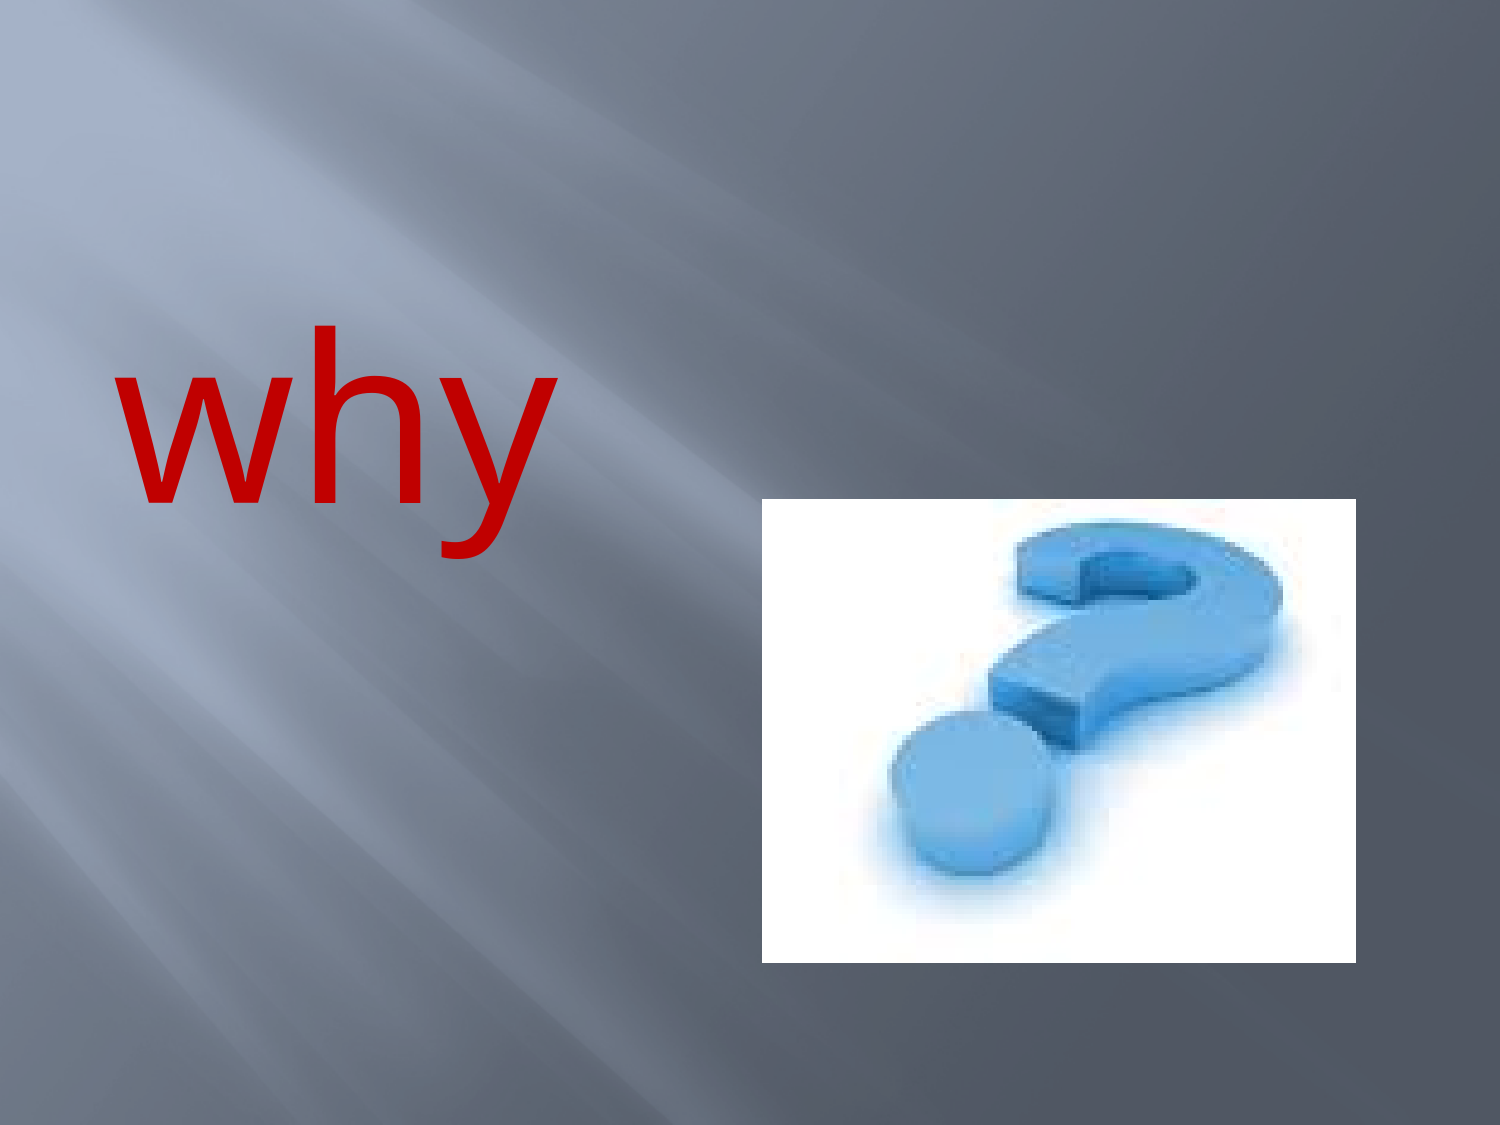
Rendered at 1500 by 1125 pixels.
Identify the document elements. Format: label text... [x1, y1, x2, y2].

picture [762, 499, 1356, 963]
list why [75, 262, 1425, 1035]
